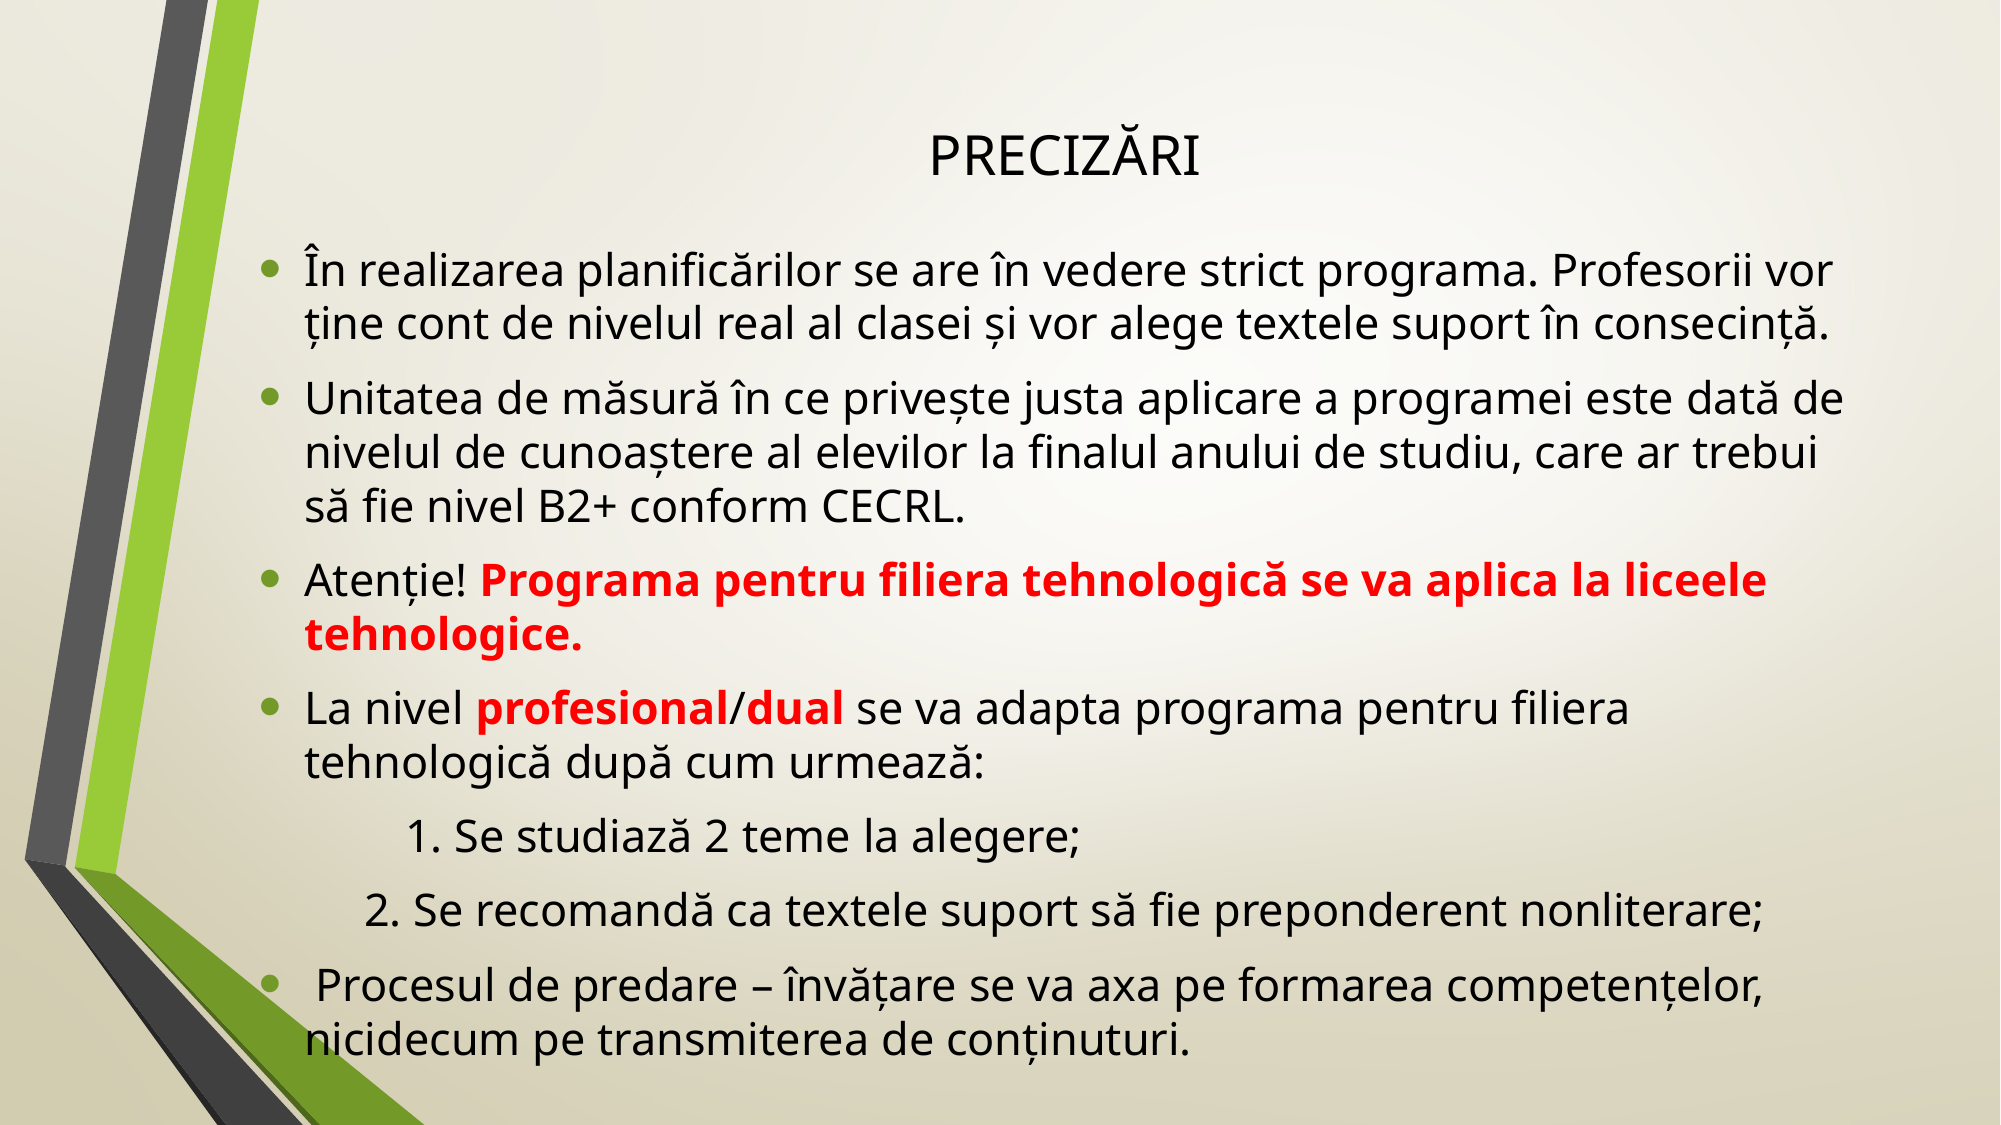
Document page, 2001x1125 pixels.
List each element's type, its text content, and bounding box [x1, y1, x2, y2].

title PRECIZĂRI [243, 112, 1887, 195]
list În realizarea planificărilor se are în vedere strict programa. Profesorii vor ține cont de nivelul real al clasei și vor alege textele suport în consecință. Unitatea de măsură în ce privește justa aplicare a programei este dată de nivelul de cunoaștere al elevilor la finalul anului de studiu, care ar trebui să fie nivel B2+ conform CECRL. Atenție! Programa pentru filiera tehnologică se va aplica la liceele tehnologice. La nivel profesional/dual se va adapta programa pentru filiera tehnologică după cum urmează: 1. Se studiază 2 teme la alegere; 2. Se recomandă ca textele suport să fie preponderent nonliterare; Procesul de predare – învățare se va axa pe formarea competențelor, nicidecum pe transmiterea de conținuturi. [243, 233, 1887, 1085]
